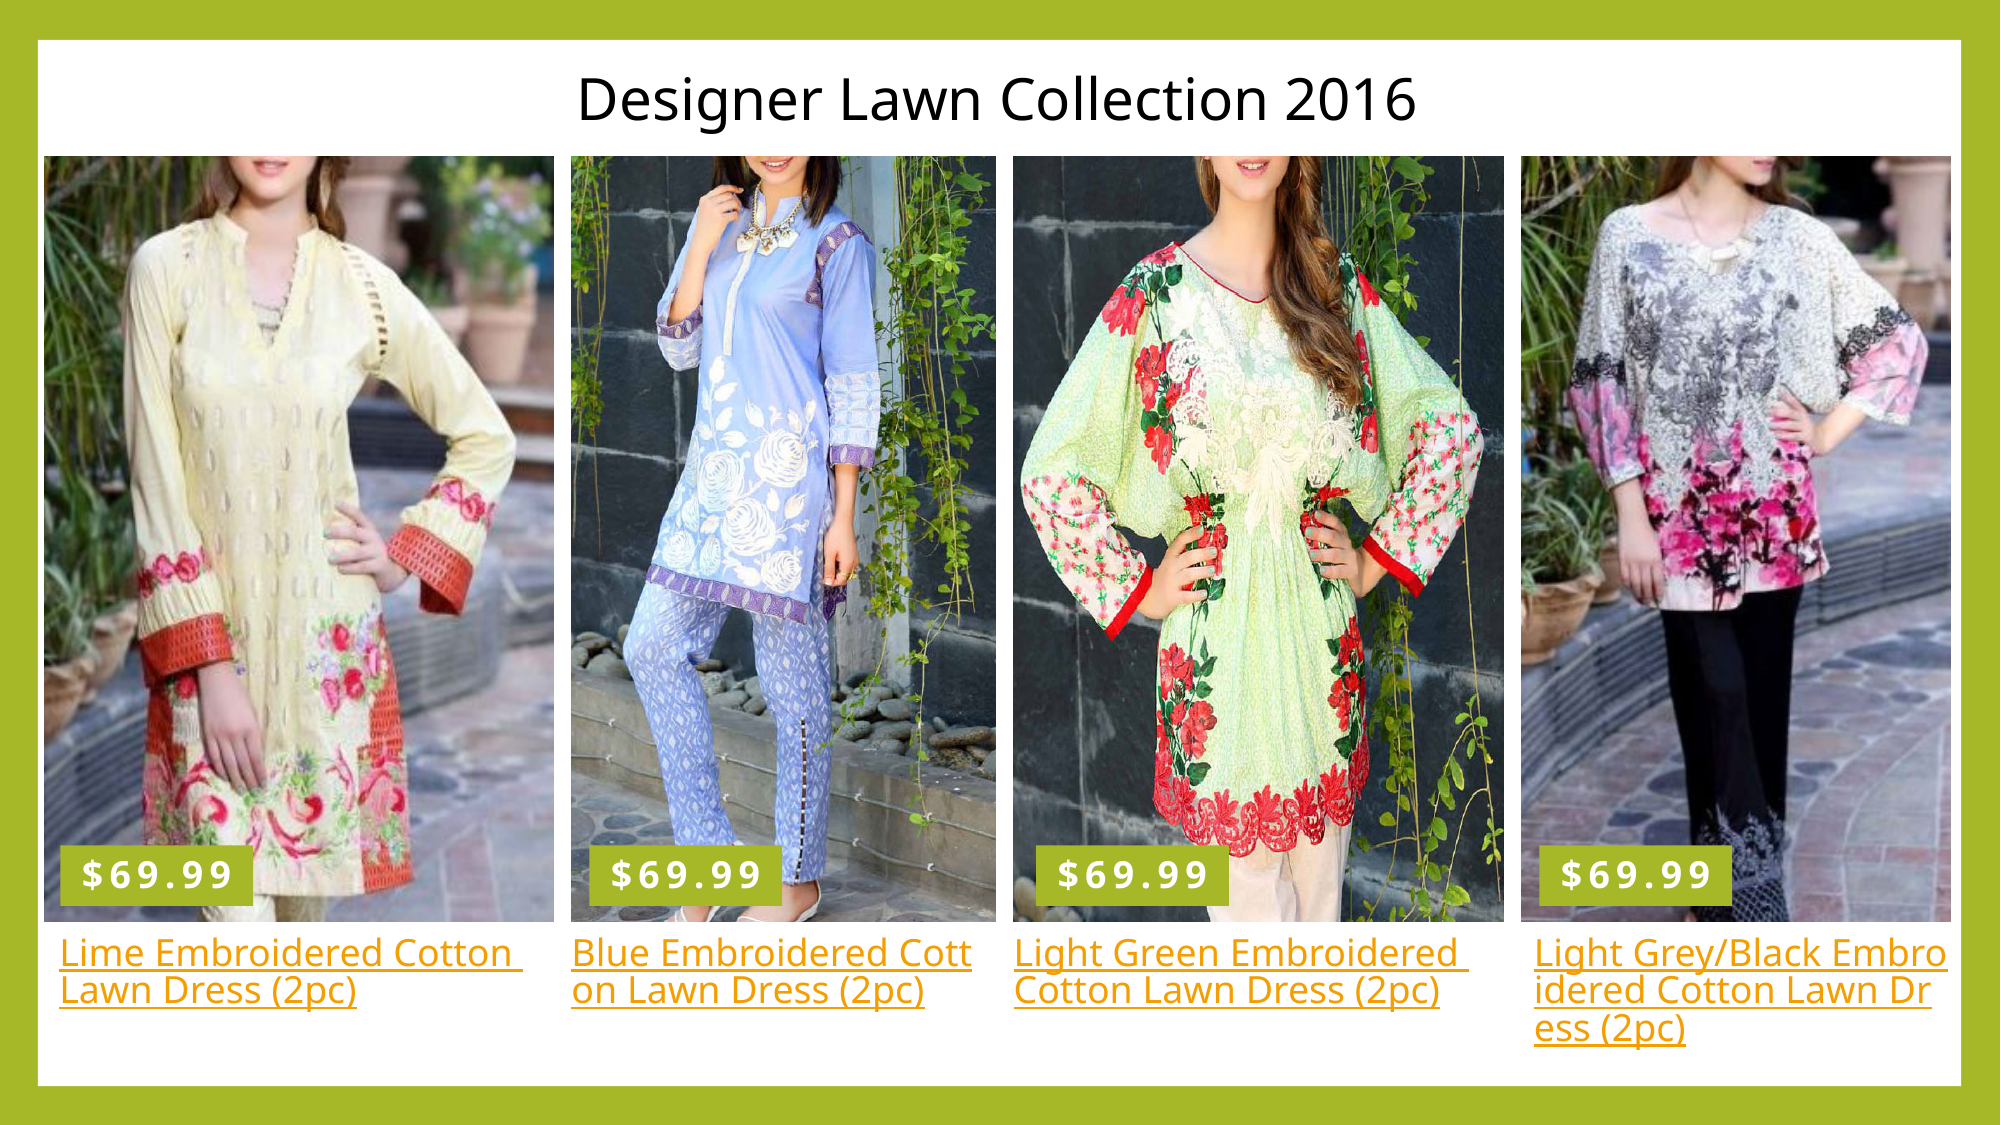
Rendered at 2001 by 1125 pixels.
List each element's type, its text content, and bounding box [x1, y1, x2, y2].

text_box Blue Embroidered Cotton Lawn Dress (2pc) [556, 921, 996, 987]
picture [1013, 155, 1505, 922]
text_box Designer Lawn Collection 2016 [562, 54, 1433, 140]
picture [571, 155, 996, 922]
text_box Light Green Embroidered Cotton Lawn Dress (2pc) [998, 921, 1504, 987]
text_box Lime Embroidered Cotton Lawn Dress (2pc) [44, 929, 554, 987]
picture [44, 155, 554, 922]
text_box Light Grey/Black Embroidered Cotton Lawn Dress (2pc) [1518, 921, 1966, 987]
picture [1521, 155, 1951, 922]
